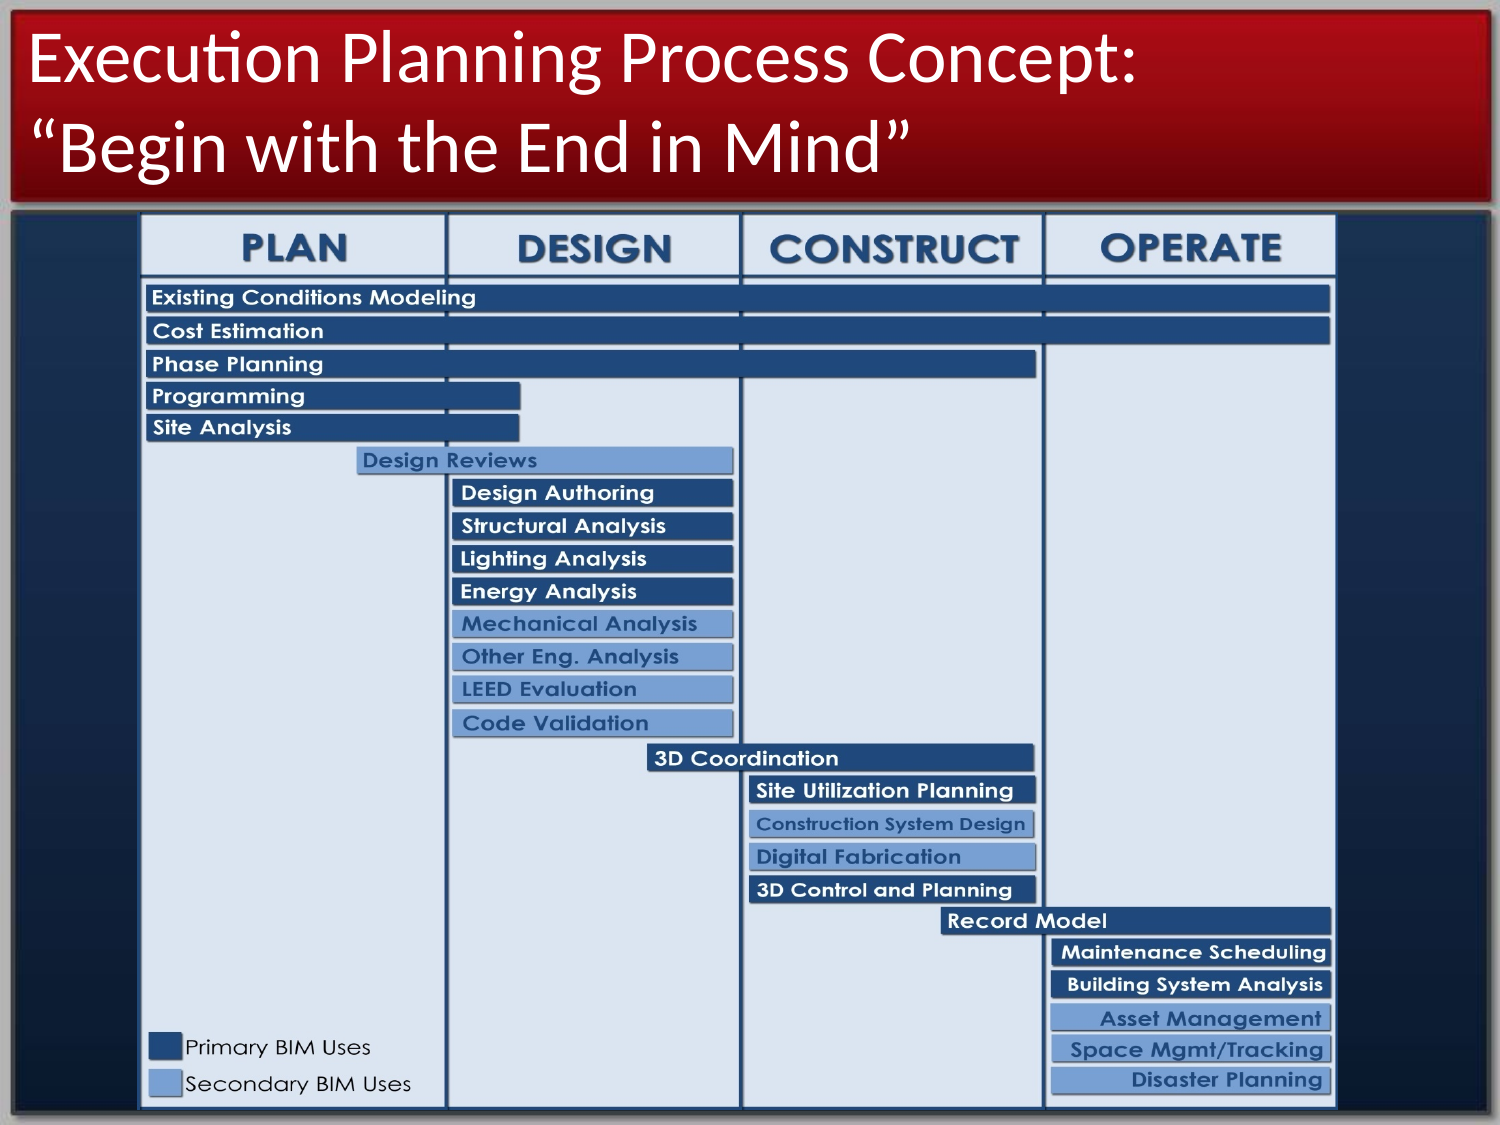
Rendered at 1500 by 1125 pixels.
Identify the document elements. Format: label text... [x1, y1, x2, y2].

picture [0, 0, 1500, 1125]
text_box Execution Planning Process Concept: “Begin with the End in Mind” [12, 0, 1213, 195]
